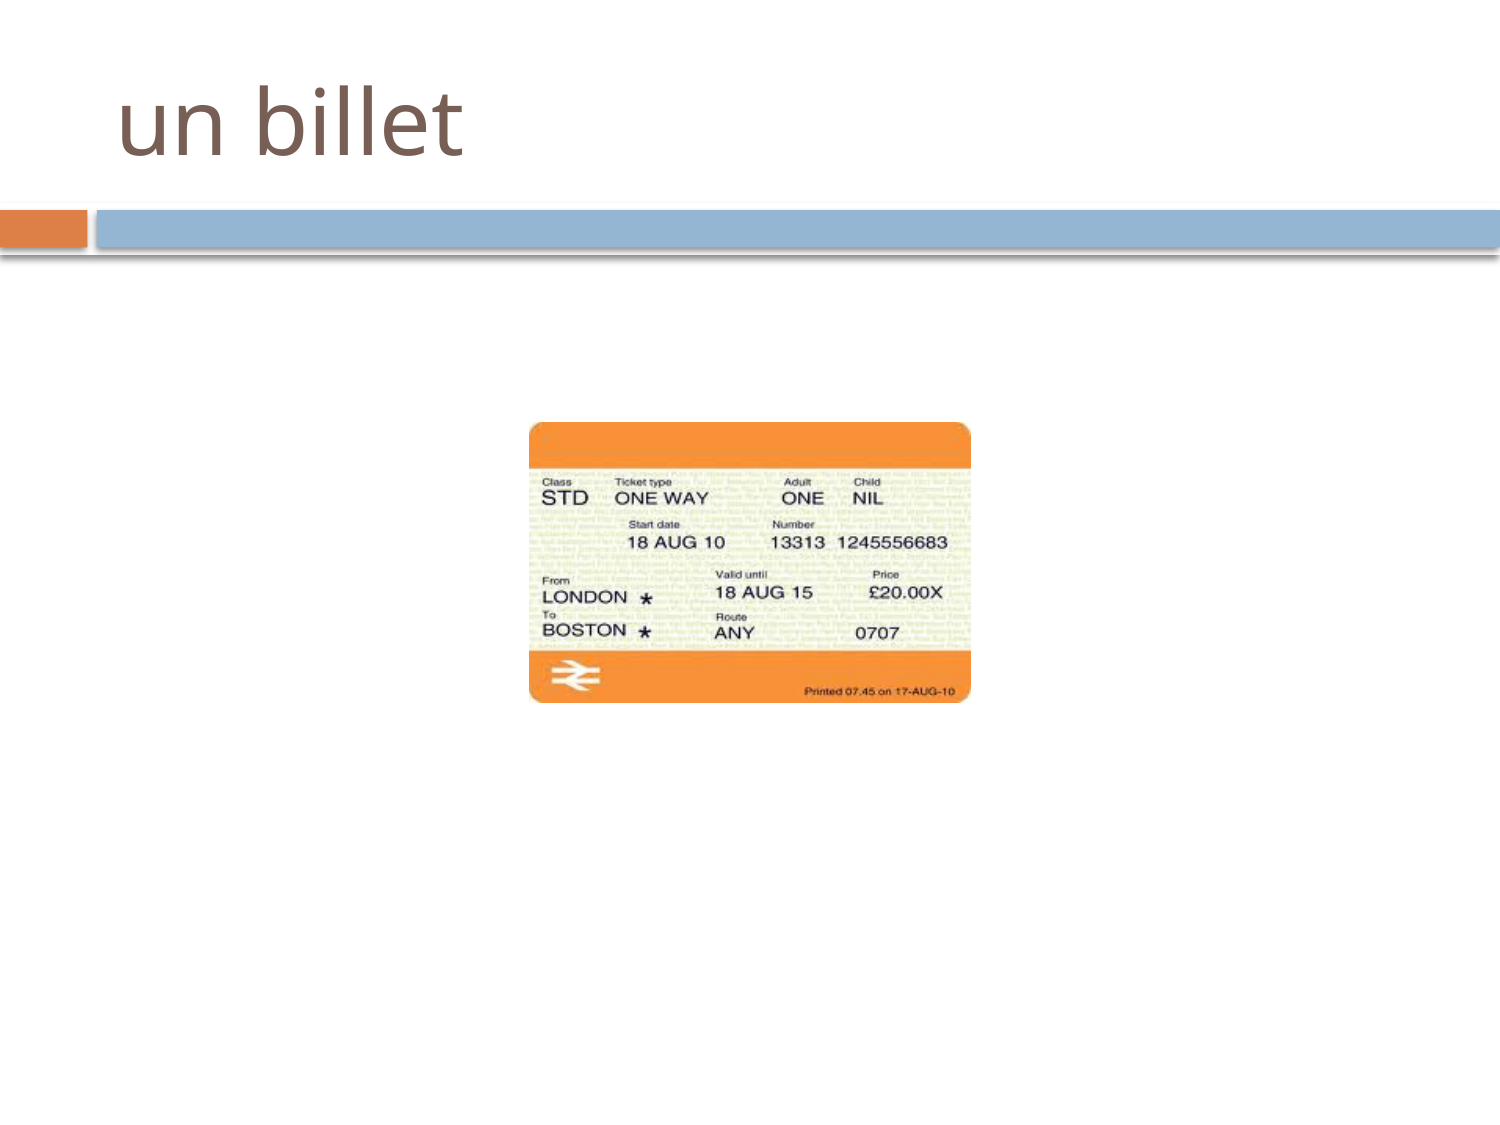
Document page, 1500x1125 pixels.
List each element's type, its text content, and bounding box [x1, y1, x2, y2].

title un billet [100, 37, 1438, 200]
picture [529, 422, 971, 703]
